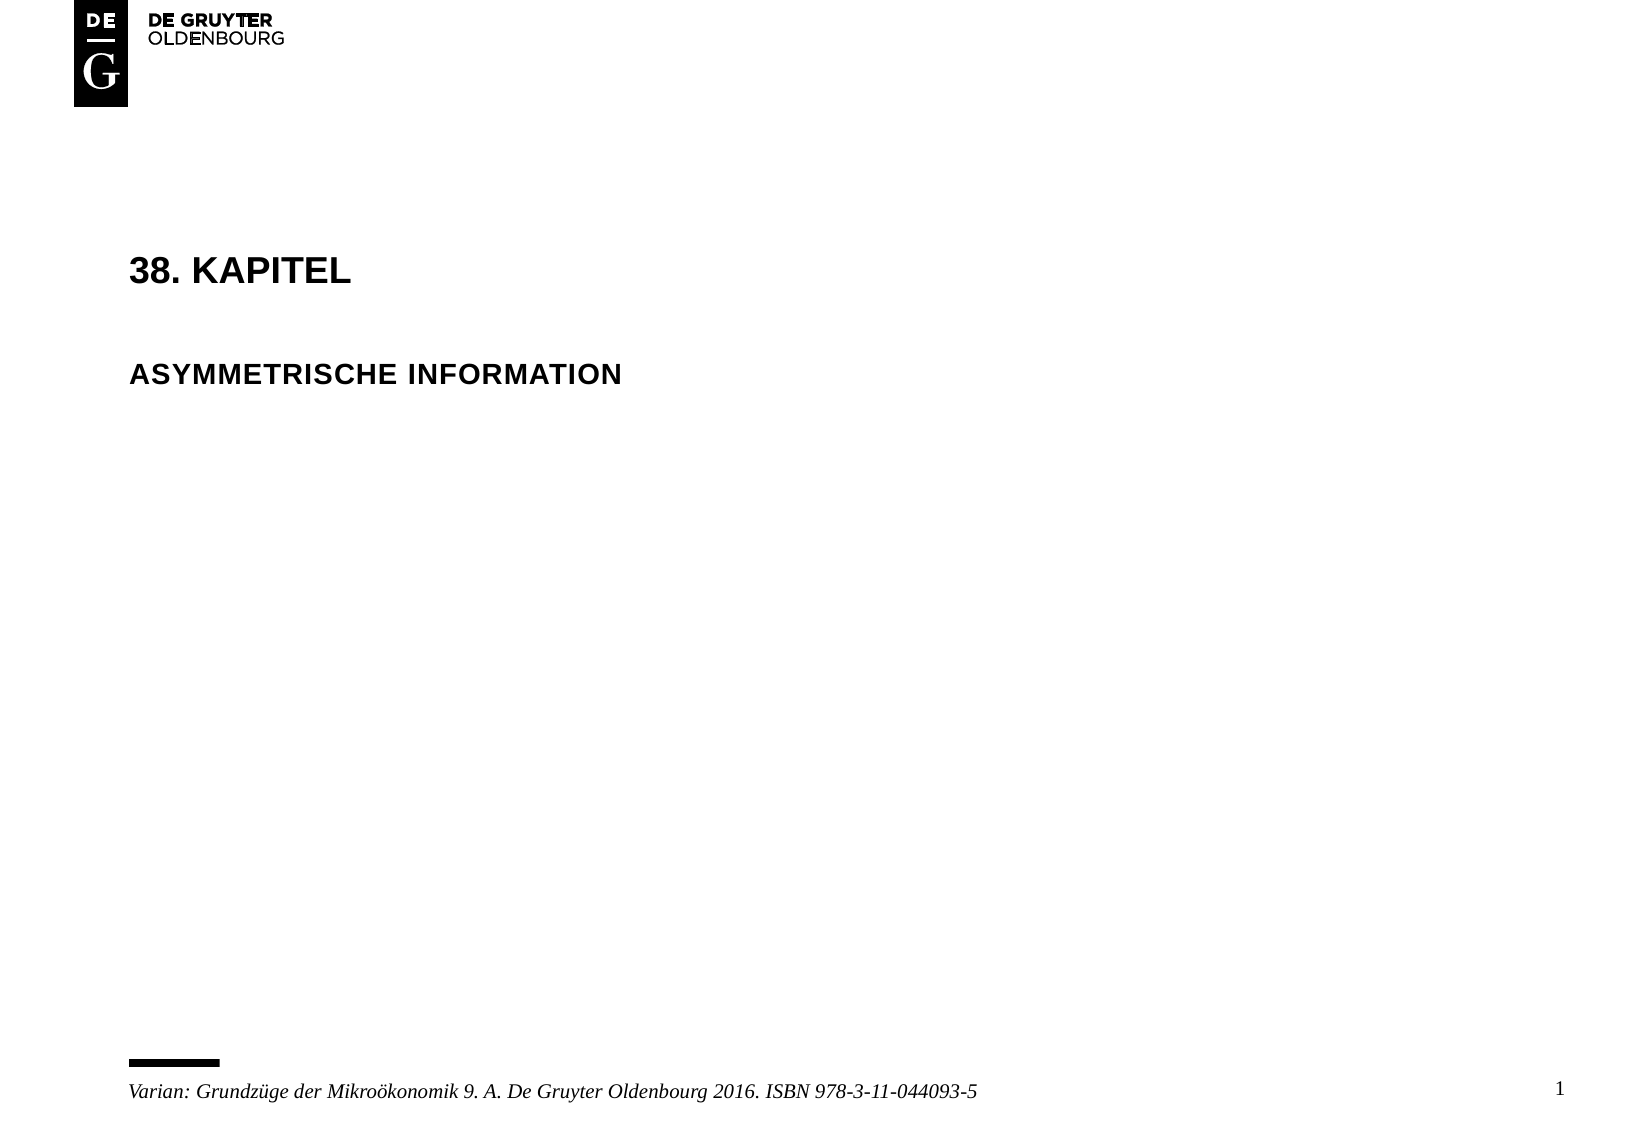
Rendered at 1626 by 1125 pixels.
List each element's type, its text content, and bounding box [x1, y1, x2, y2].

title 38. kapitel [129, 245, 1556, 328]
list Asymmetrische information [129, 355, 1556, 1018]
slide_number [128, 1077, 1539, 1108]
slide_number 1 [1554, 1074, 1614, 1104]
